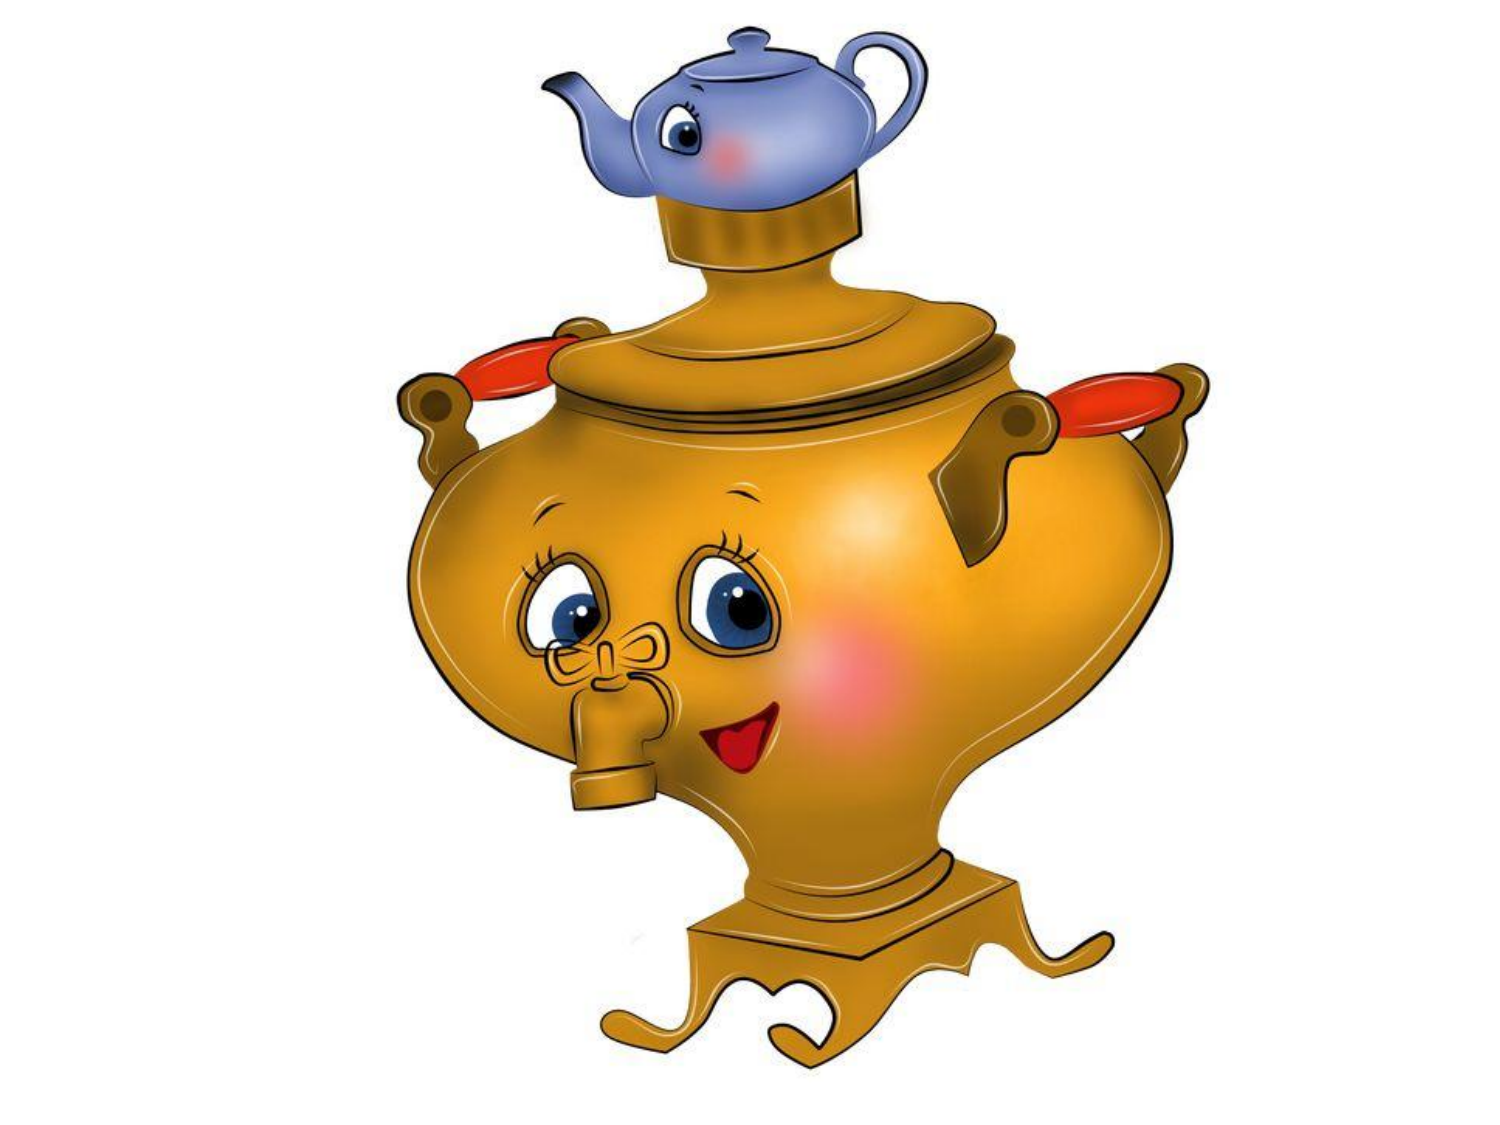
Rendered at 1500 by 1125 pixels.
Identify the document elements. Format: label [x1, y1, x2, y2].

picture [312, 0, 1243, 1083]
